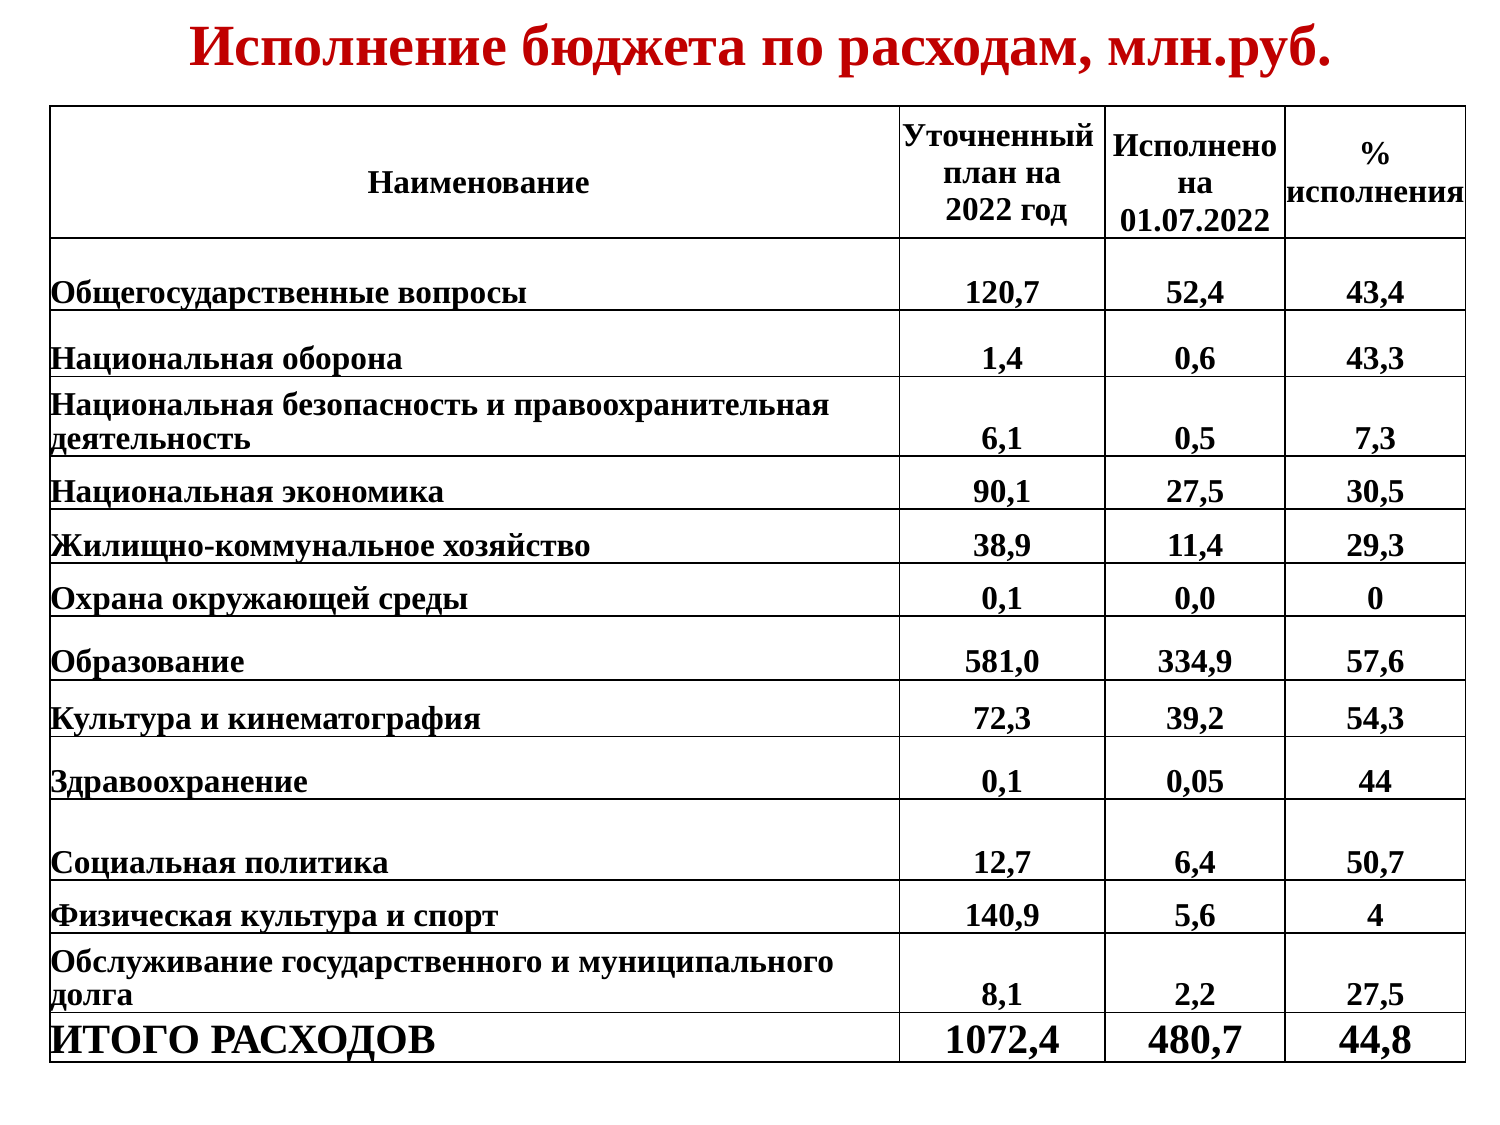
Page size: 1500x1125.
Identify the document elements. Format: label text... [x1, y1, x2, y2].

table_cell 7,3 [1286, 377, 1465, 455]
table_cell Национальная оборона [51, 311, 899, 376]
table_cell 334,9 [1106, 617, 1284, 679]
table_cell 72,3 [900, 681, 1104, 736]
table_cell 140,9 [900, 881, 1104, 932]
table_cell Охрана окружающей среды [51, 564, 899, 615]
table_cell 44 [1286, 737, 1465, 798]
table_cell 39,2 [1106, 681, 1284, 736]
table_header % исполнения [1286, 107, 1465, 237]
table_cell 1072,4 [900, 1013, 1104, 1061]
table_cell 6,4 [1106, 800, 1284, 879]
table_cell 90,1 [900, 457, 1104, 508]
table_cell 0,1 [900, 737, 1104, 798]
table_cell 44,8 [1286, 1013, 1465, 1061]
table_cell Национальная безопасность и правоохранительная деятельность [51, 377, 899, 455]
table_cell 6,1 [900, 377, 1104, 455]
table_cell Физическая культура и спорт [51, 881, 899, 932]
table_cell 12,7 [900, 800, 1104, 879]
table_cell 27,5 [1106, 457, 1284, 508]
table_cell 0,0 [1106, 564, 1284, 615]
table_cell 1,4 [900, 311, 1104, 376]
table_header Исполнено на 01.07.2022 [1106, 107, 1284, 237]
table_cell 0,6 [1106, 311, 1284, 376]
table_cell Социальная политика [51, 800, 899, 879]
table_cell 11,4 [1106, 510, 1284, 562]
table_cell Общегосударственные вопросы [51, 239, 899, 309]
table_header Наименование [51, 107, 899, 237]
table_cell 120,7 [900, 239, 1104, 309]
table_cell Культура и кинематография [51, 681, 899, 736]
table_cell 0,1 [900, 564, 1104, 615]
table_cell 480,7 [1106, 1013, 1284, 1061]
table_cell Жилищно-коммунальное хозяйство [51, 510, 899, 562]
table_cell 2,2 [1106, 934, 1284, 1012]
table_cell 0,05 [1106, 737, 1284, 798]
table_cell 57,6 [1286, 617, 1465, 679]
table_cell 5,6 [1106, 881, 1284, 932]
text_box Исполнение бюджета по расходам, млн.руб. [174, 6, 1466, 107]
table_cell 43,3 [1286, 311, 1465, 376]
table_cell 581,0 [900, 617, 1104, 679]
table_cell 38,9 [900, 510, 1104, 562]
table_cell 30,5 [1286, 457, 1465, 508]
table_cell 0,5 [1106, 377, 1284, 455]
table_cell 52,4 [1106, 239, 1284, 309]
table_cell 27,5 [1286, 934, 1465, 1012]
table_cell Национальная экономика [51, 457, 899, 508]
table_cell 4 [1286, 881, 1465, 932]
table_cell ИТОГО РАСХОДОВ [51, 1013, 899, 1061]
table_header Уточненный план на 2022 год [900, 107, 1104, 237]
table_cell 50,7 [1286, 800, 1465, 879]
table_cell Обслуживание государственного и муниципального долга [51, 934, 899, 1012]
table_cell 8,1 [900, 934, 1104, 1012]
table_cell Образование [51, 617, 899, 679]
table_cell 43,4 [1286, 239, 1465, 309]
table_cell 54,3 [1286, 681, 1465, 736]
table_cell 29,3 [1286, 510, 1465, 562]
table_cell Здравоохранение [51, 737, 899, 798]
table_cell 0 [1286, 564, 1465, 615]
